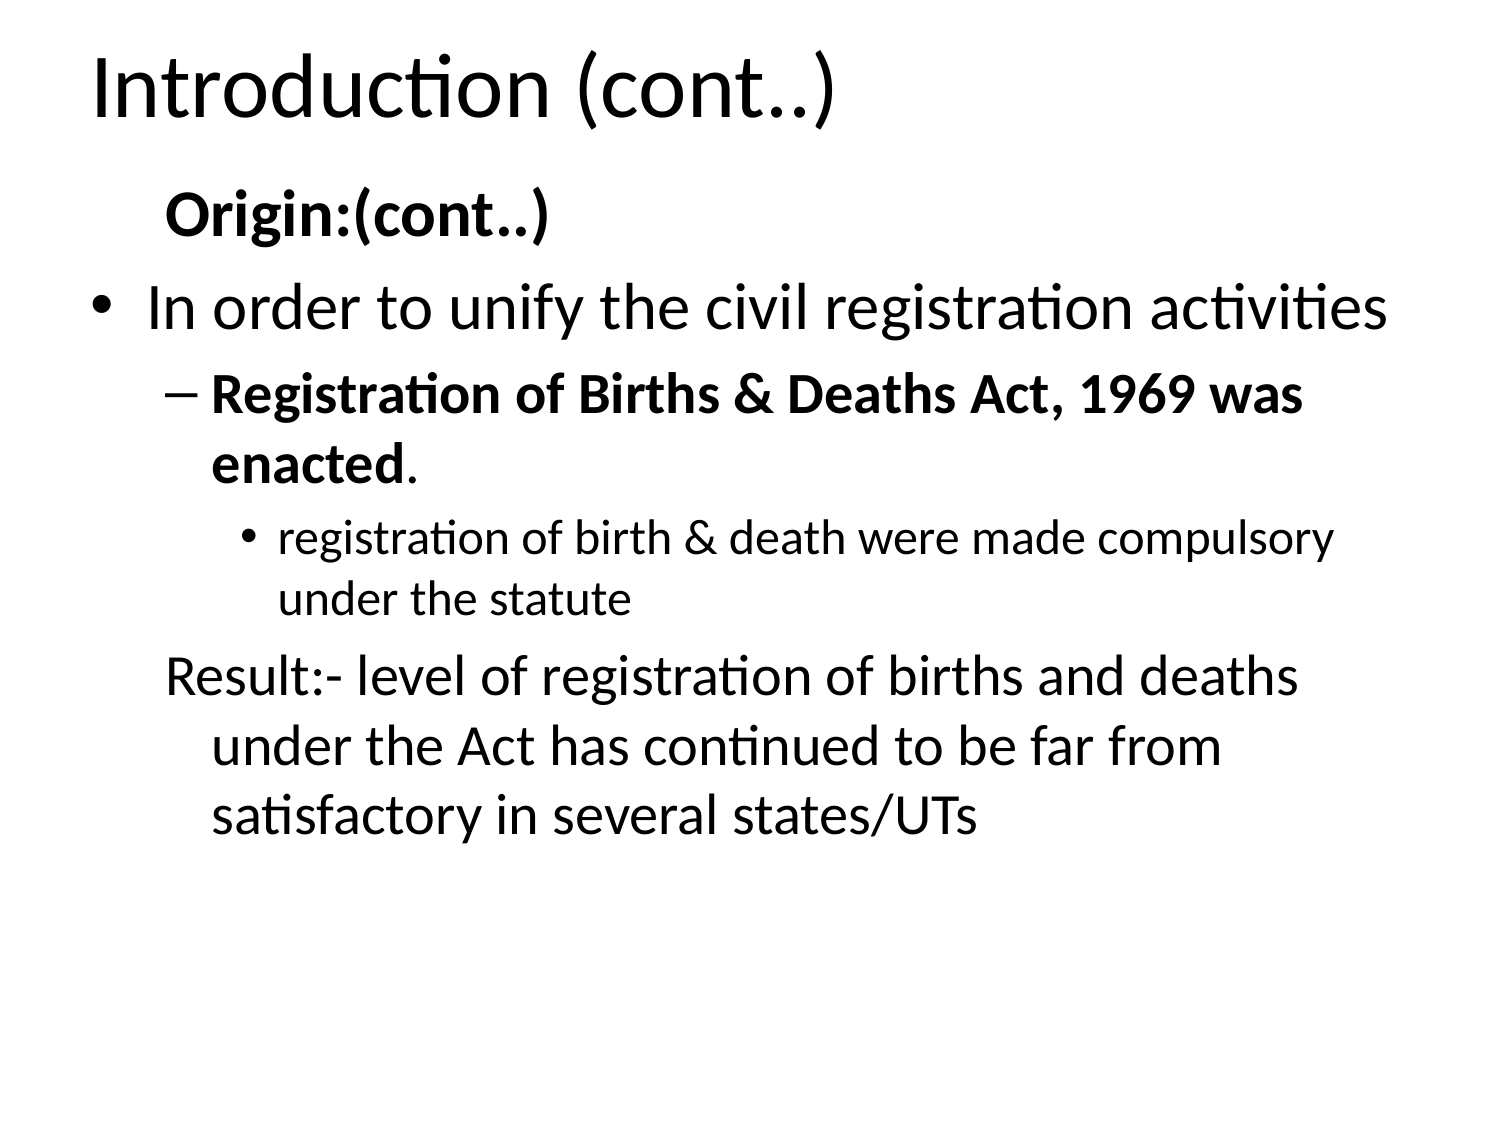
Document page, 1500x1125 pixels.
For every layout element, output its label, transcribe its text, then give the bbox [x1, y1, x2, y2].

title Introduction (cont..) [75, 0, 1425, 162]
list Origin:(cont..) In order to unify the civil registration activities Registration of Births & Deaths Act, 1969 was enacted. registration of birth & death were made compulsory under the statute Result:- level of registration of births and deaths under the Act has continued to be far from satisfactory in several states/UTs [75, 162, 1425, 1005]
